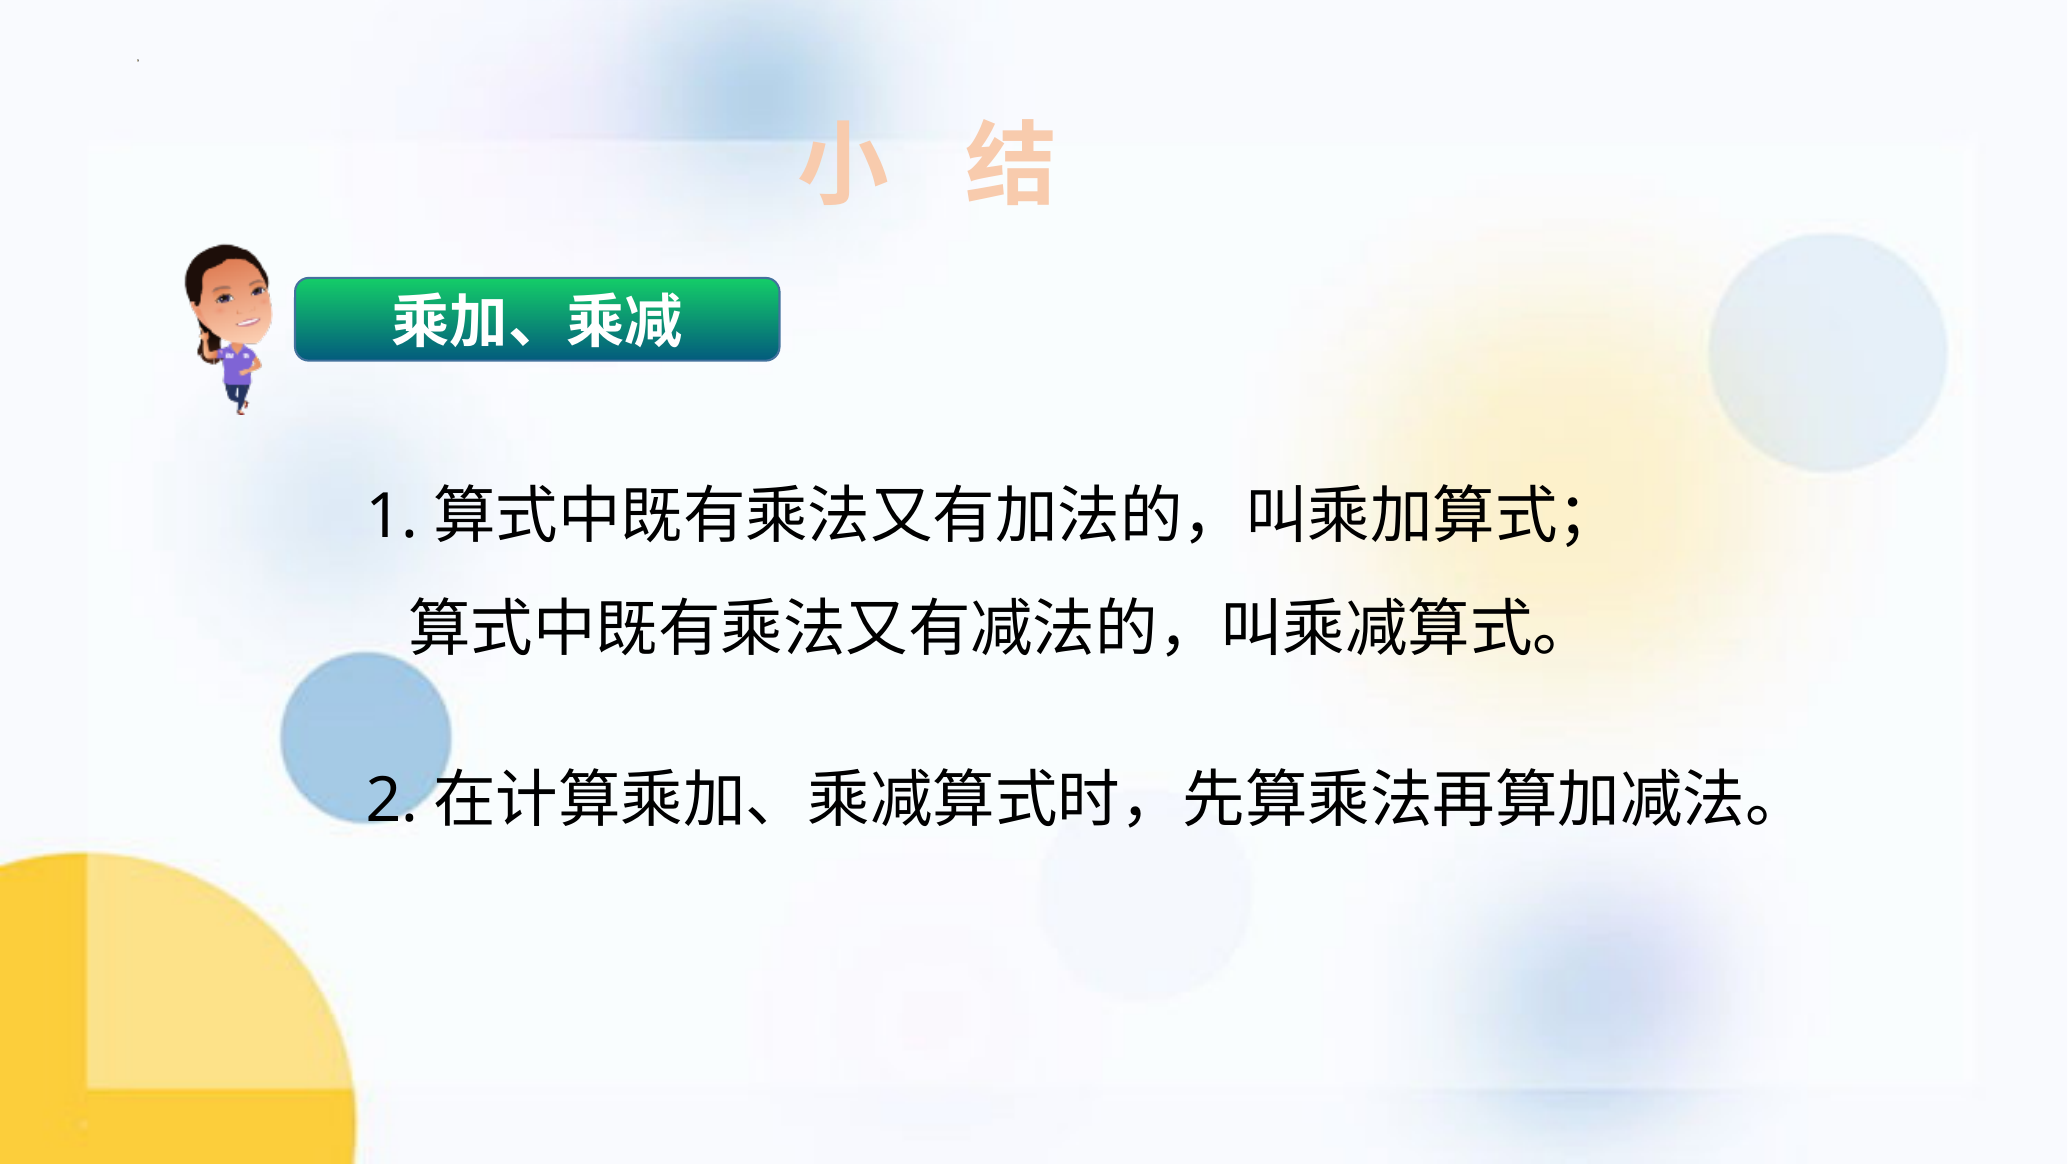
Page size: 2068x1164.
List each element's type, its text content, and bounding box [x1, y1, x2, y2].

text_box 小 结 [782, 98, 1073, 224]
picture [0, 0, 2068, 1164]
text_box 2.在计算乘加、乘减算式时，先算乘法再算加减法。 [350, 713, 1801, 842]
text_box 乘加、乘减 [293, 276, 781, 362]
text_box 1.算式中既有乘法又有加法的，叫乘加算式； 算式中既有乘法又有减法的，叫乘减算式。 [350, 430, 1650, 671]
